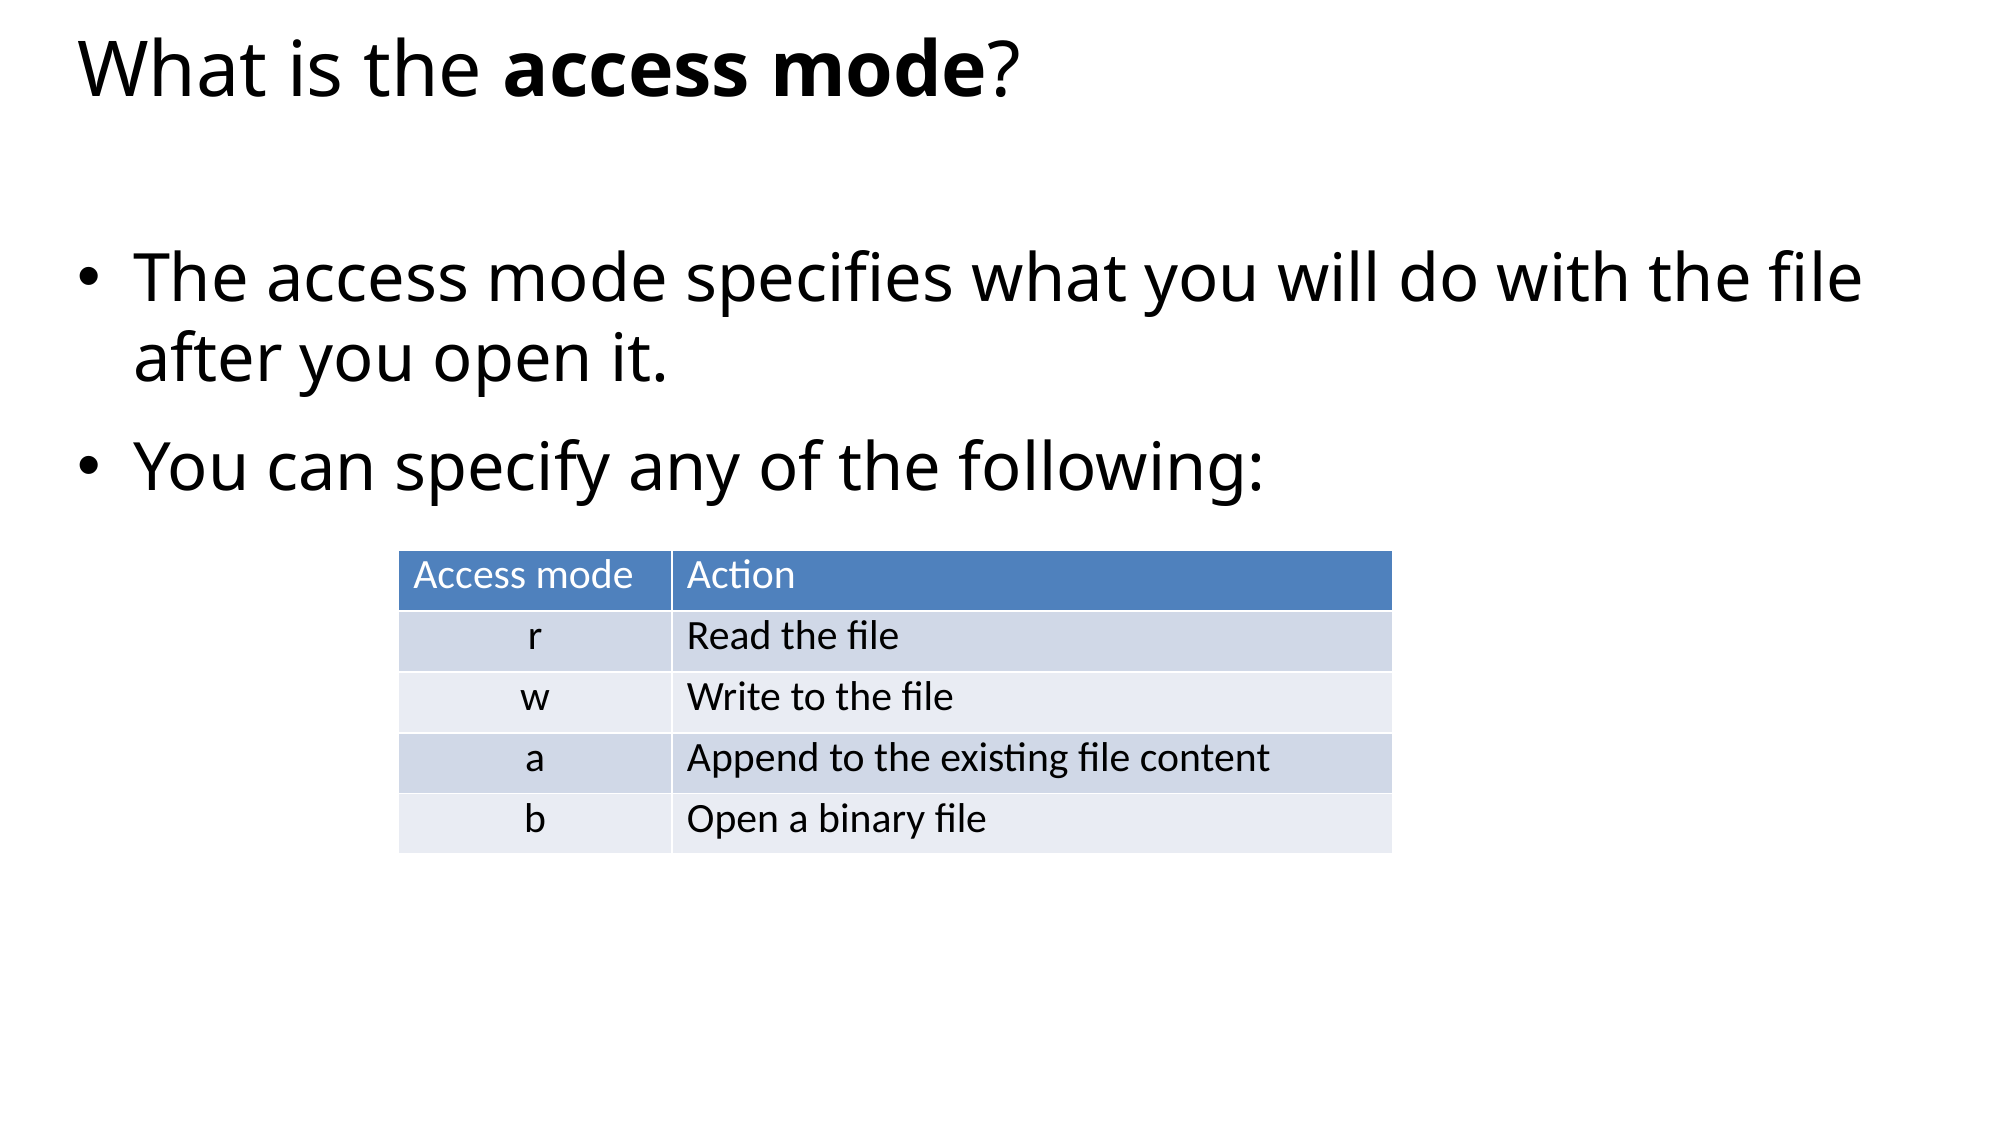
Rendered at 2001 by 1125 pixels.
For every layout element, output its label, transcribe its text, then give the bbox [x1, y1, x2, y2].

table_cell Write to the file [673, 673, 1392, 732]
table_cell b [399, 794, 671, 853]
table_cell Append to the existing file content [673, 734, 1392, 793]
title What is the access mode? [62, 29, 1953, 205]
table_cell a [399, 734, 671, 793]
table_cell w [399, 673, 671, 732]
table_header Access mode [399, 551, 671, 610]
table_cell Open a binary file [673, 794, 1392, 853]
table_cell r [399, 612, 671, 671]
table_header Action [673, 551, 1392, 610]
list The access mode specifies what you will do with the file after you open it. You can specify any of the following: [62, 227, 1953, 1096]
table_cell Read the file [673, 612, 1392, 671]
